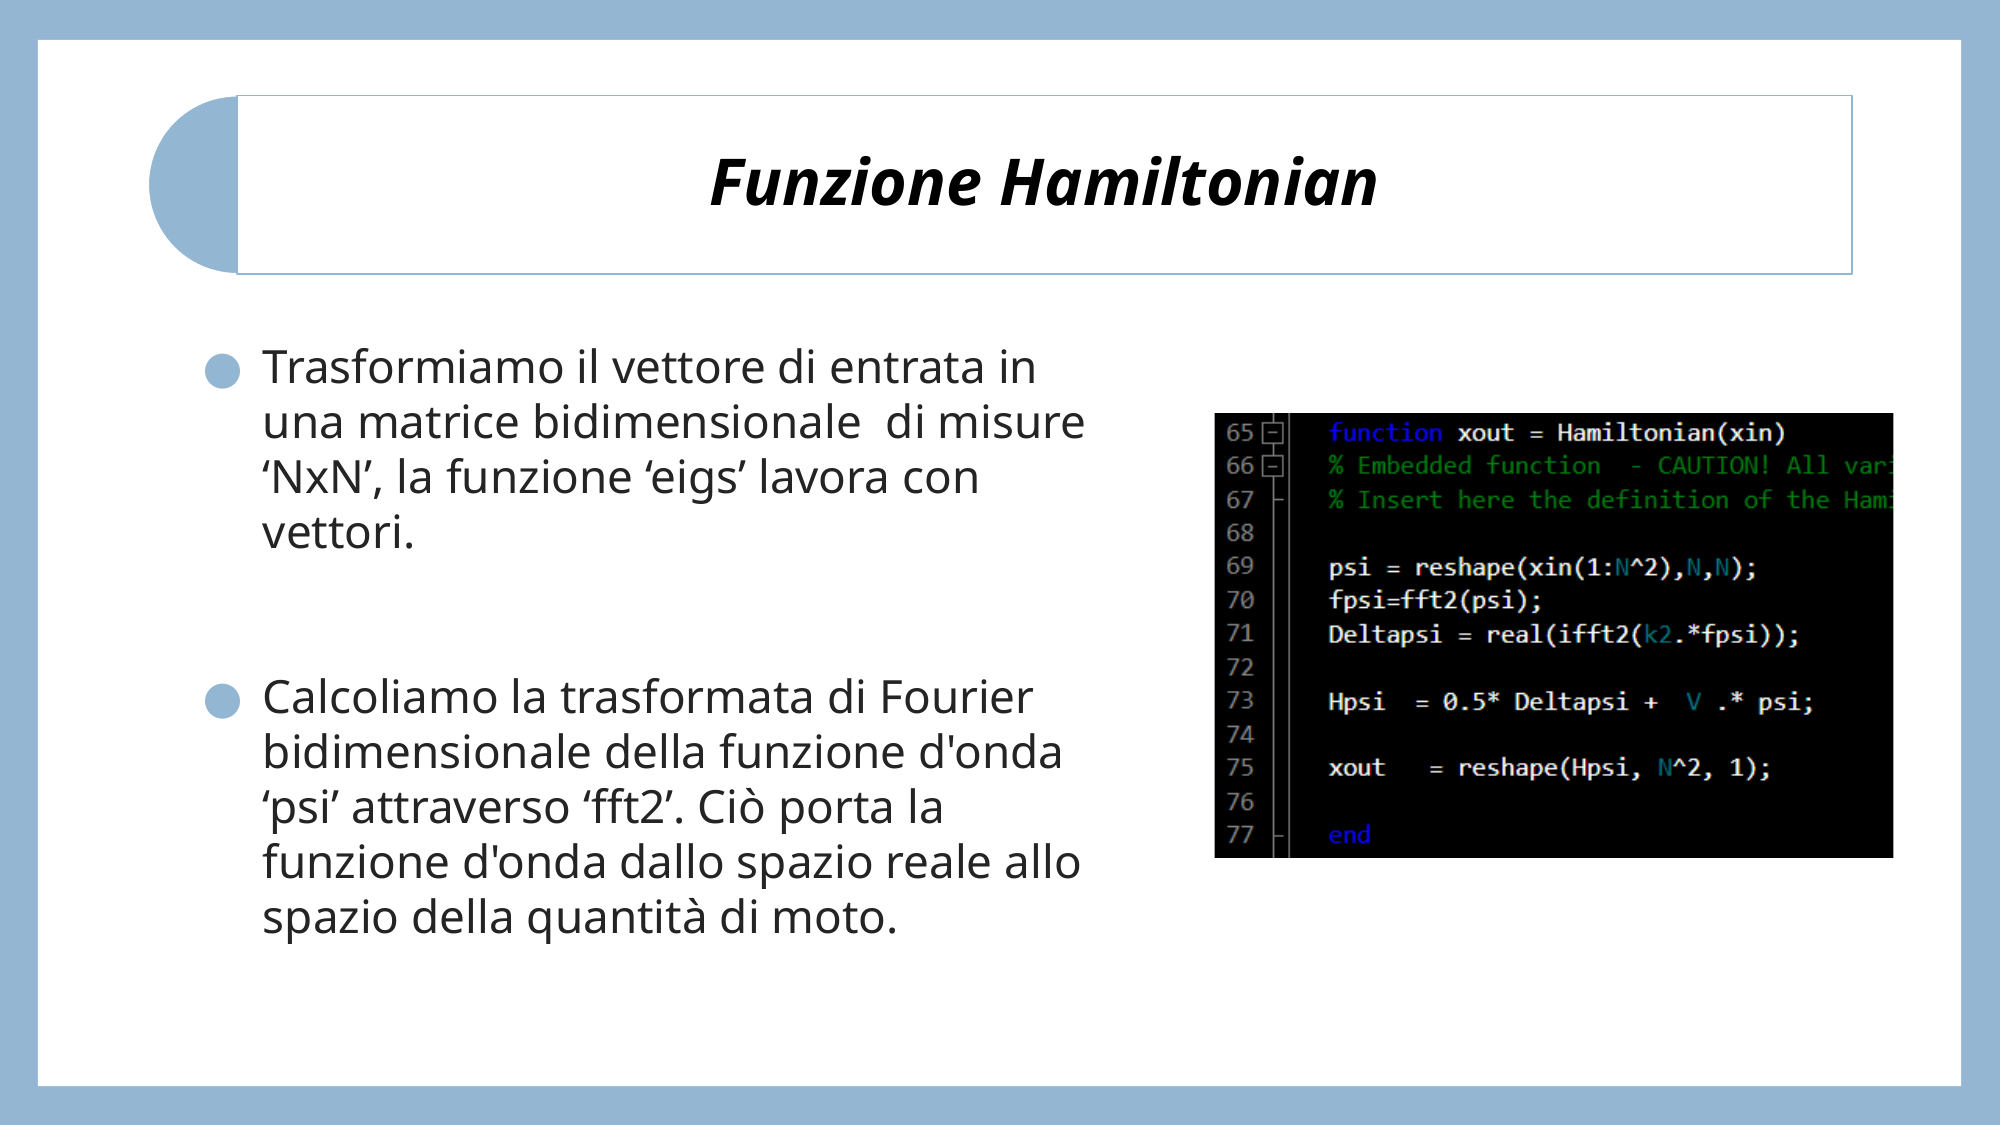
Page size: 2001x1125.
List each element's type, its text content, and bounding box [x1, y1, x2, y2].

picture [1214, 413, 1894, 858]
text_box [147, 95, 1852, 275]
text_box Trasformiamo il vettore di entrata in una matrice bidimensionale di misure ‘NxN’, la funzione ‘eigs’ lavora con vettori. Calcoliamo la trasformata di Fourier bidimensionale della funzione d'onda ‘psi’ attraverso ‘fft2’. Ciò porta la funzione d'onda dallo spazio reale allo spazio della quantità di moto. [172, 323, 1113, 983]
